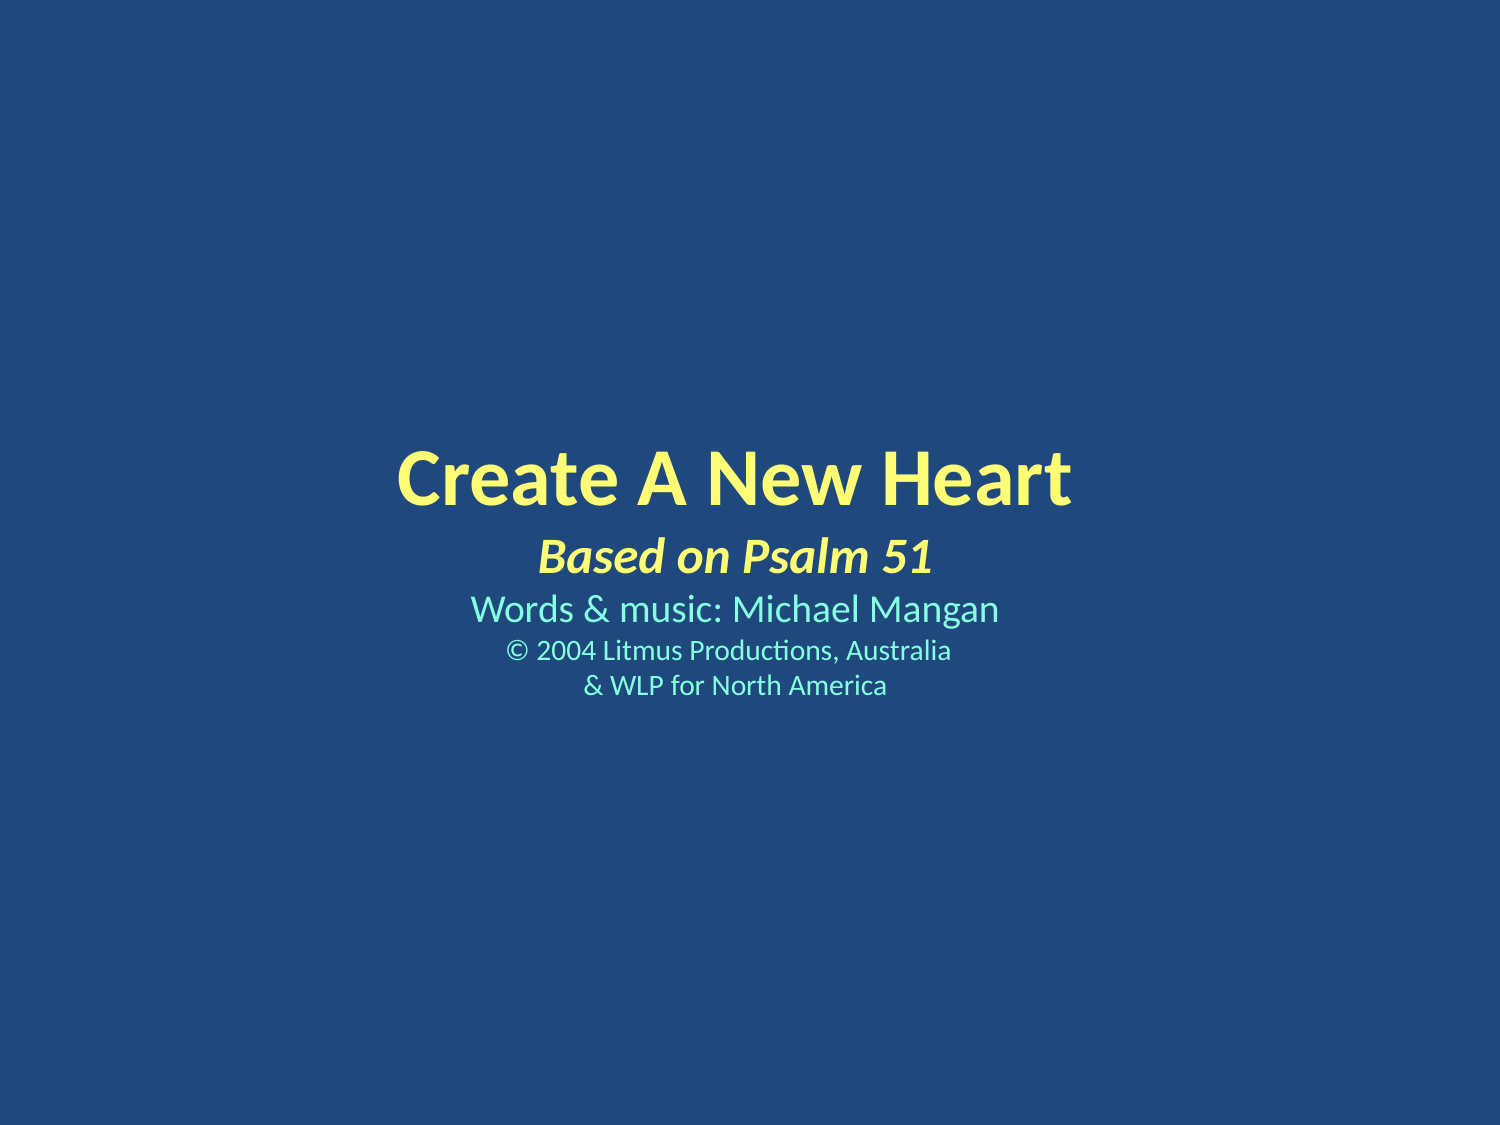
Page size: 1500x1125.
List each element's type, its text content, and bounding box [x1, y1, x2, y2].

title Create A New Heart Based on Psalm 51 Words & music: Michael Mangan © 2004 Litmus Productions, Australia & WLP for North America [37, 414, 1434, 711]
